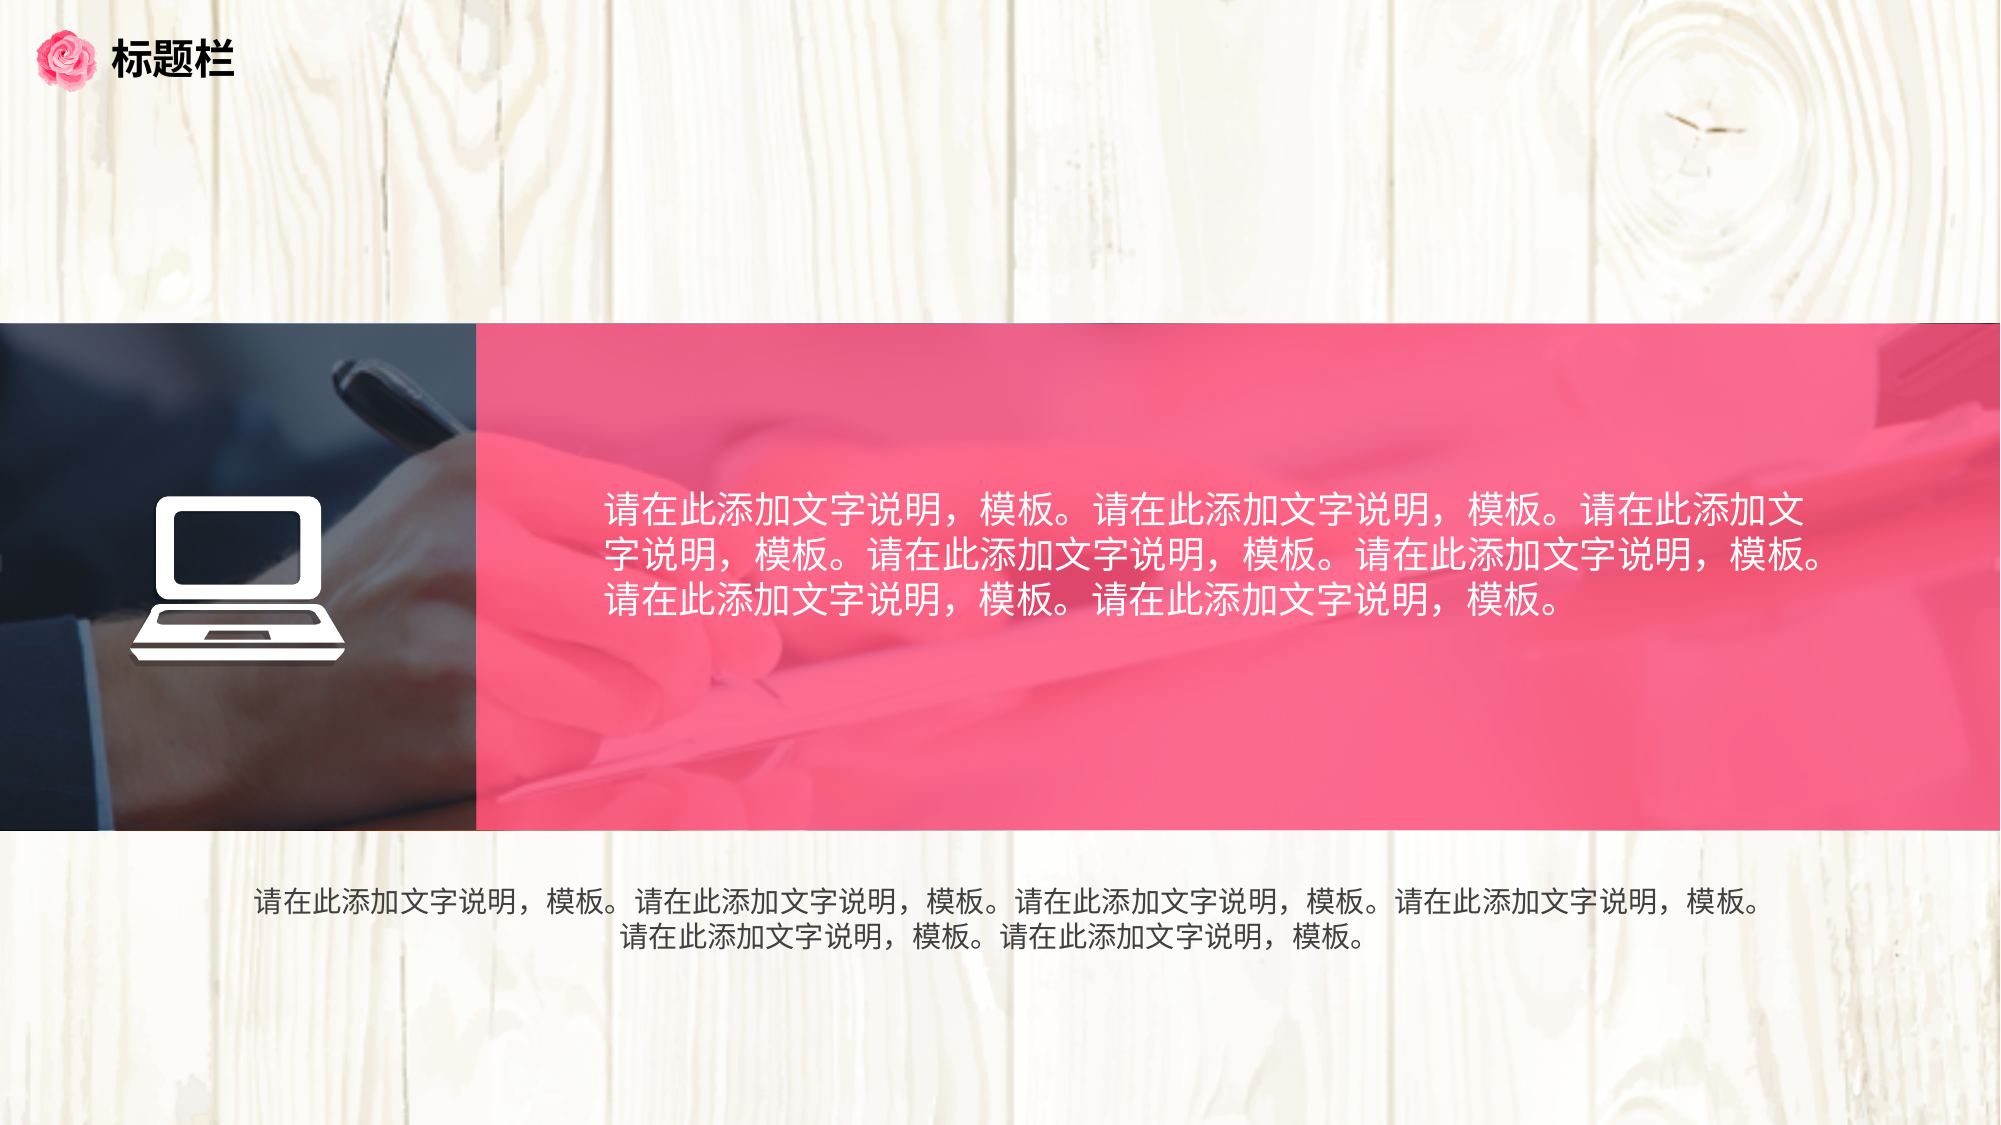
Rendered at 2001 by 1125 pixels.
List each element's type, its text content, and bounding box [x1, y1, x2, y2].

text_box 请在此添加文字说明，模板。请在此添加文字说明，模板。请在此添加文字说明，模板。请在此添加文字说明，模板。请在此添加文字说明，模板。请在此添加文字说明，模板。 [228, 876, 1772, 961]
picture [0, 0, 2001, 1125]
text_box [127, 496, 345, 667]
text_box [0, 323, 2000, 831]
text_box 标题栏 [96, 25, 384, 91]
